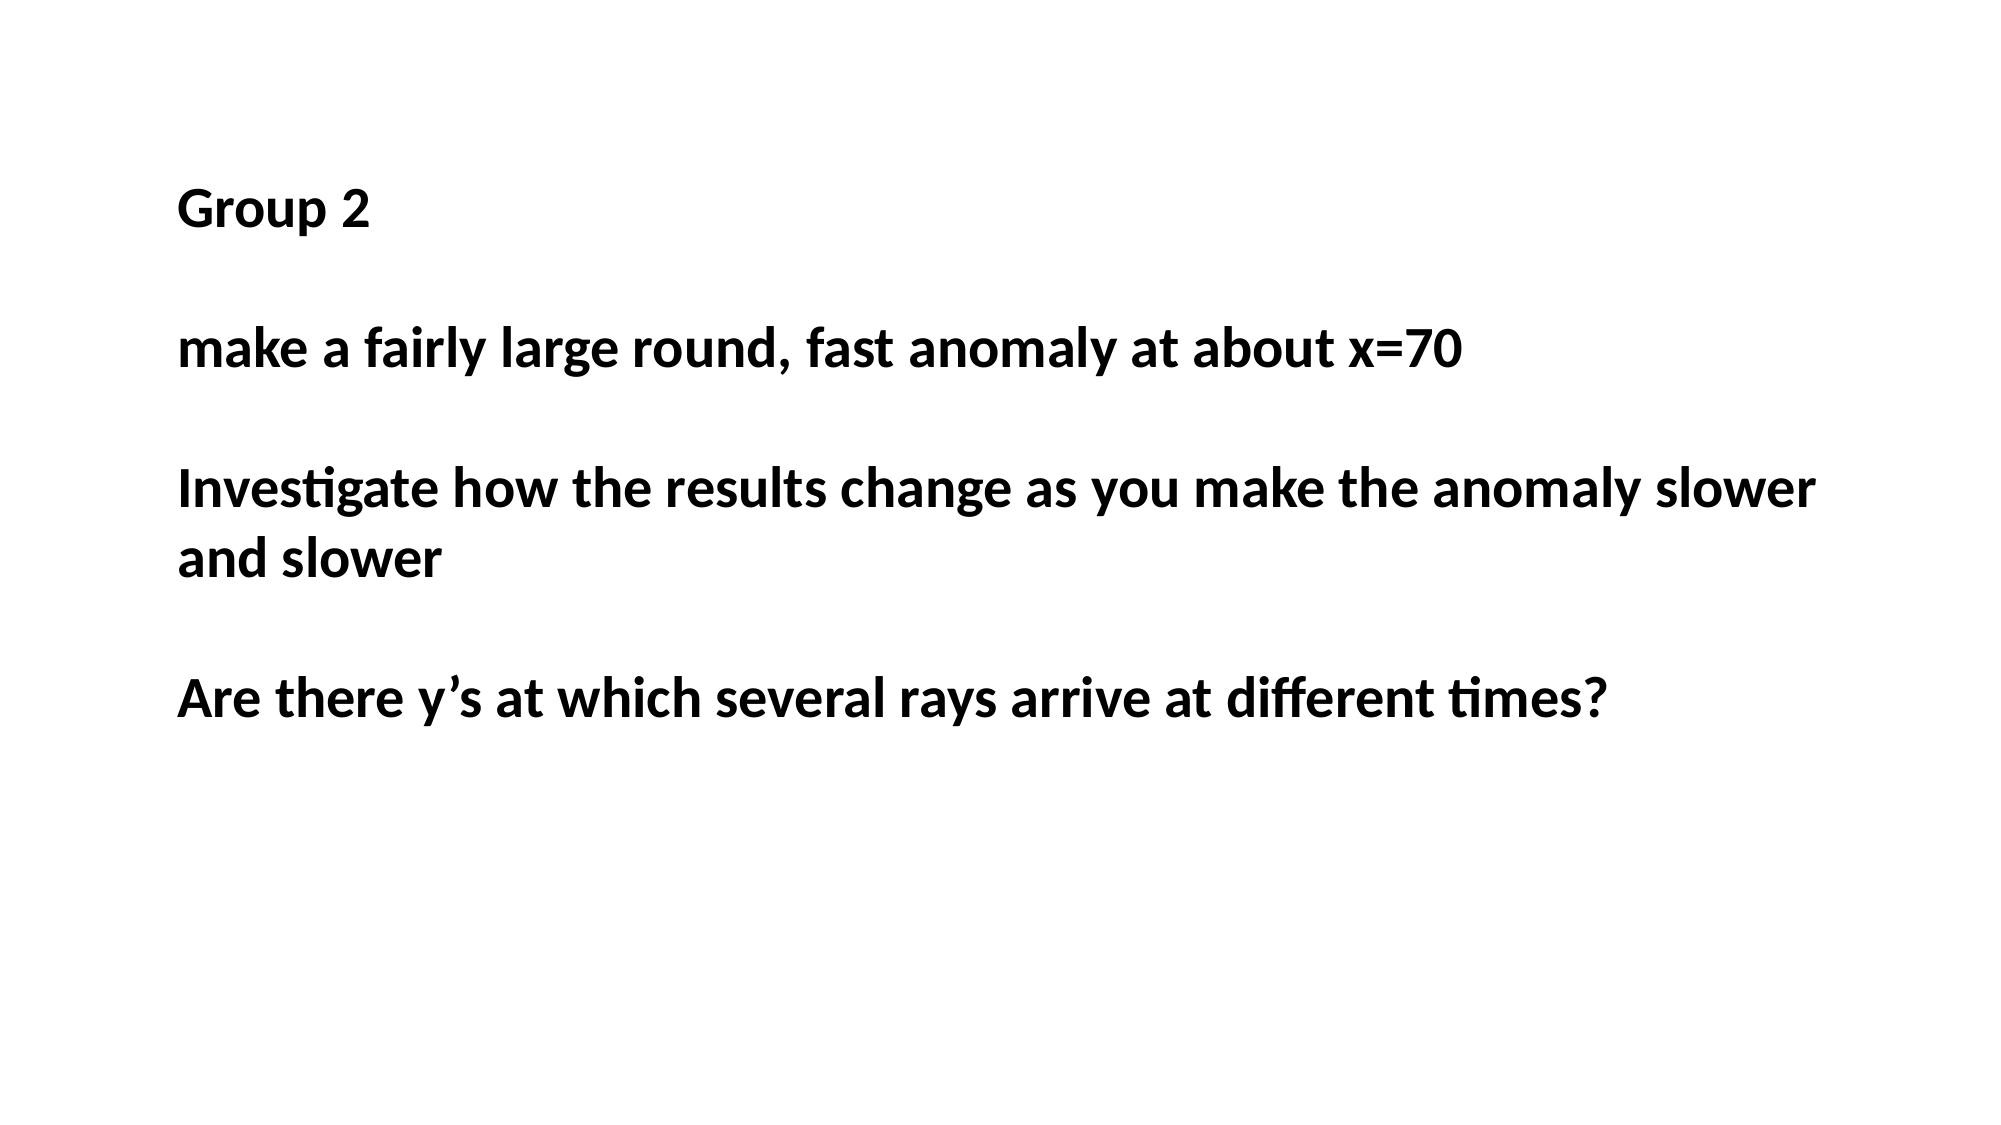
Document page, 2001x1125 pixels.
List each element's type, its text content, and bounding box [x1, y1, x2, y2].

text_box Group 2 make a fairly large round, fast anomaly at about x=70 Investigate how the results change as you make the anomaly slower and slower Are there y’s at which several rays arrive at different times? [162, 161, 1934, 877]
